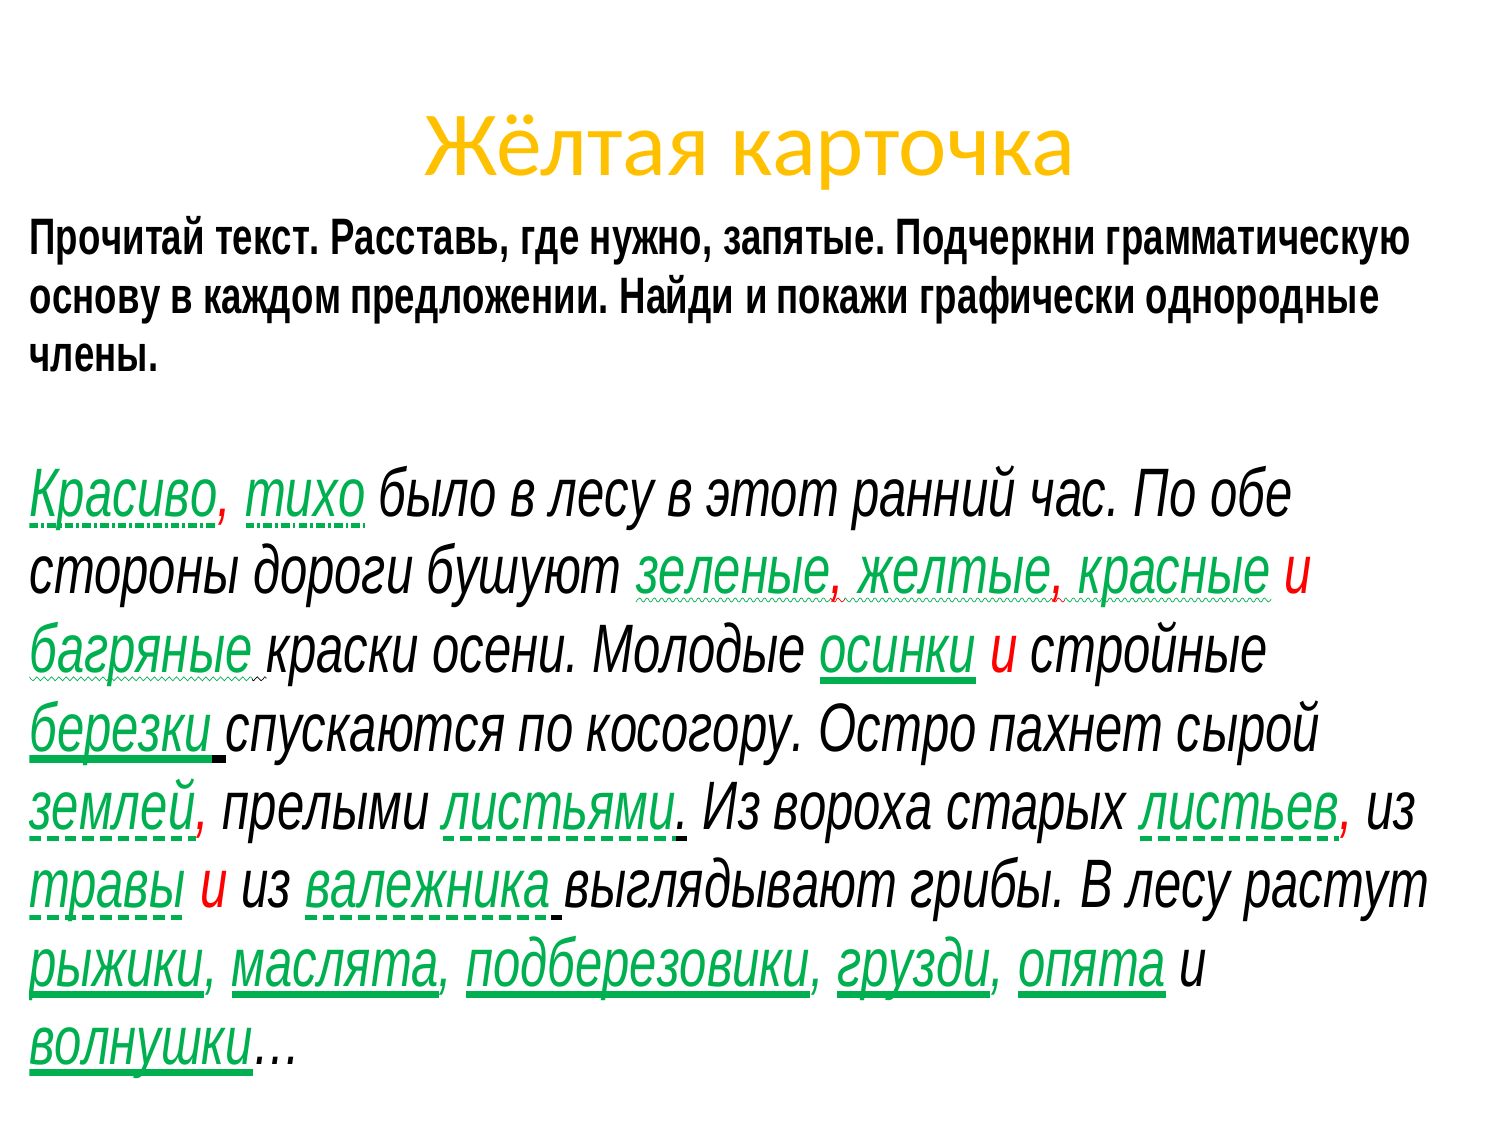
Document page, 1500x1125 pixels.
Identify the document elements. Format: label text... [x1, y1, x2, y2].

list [29, 207, 1459, 1083]
title Жёлтая карточка [75, 45, 1425, 206]
